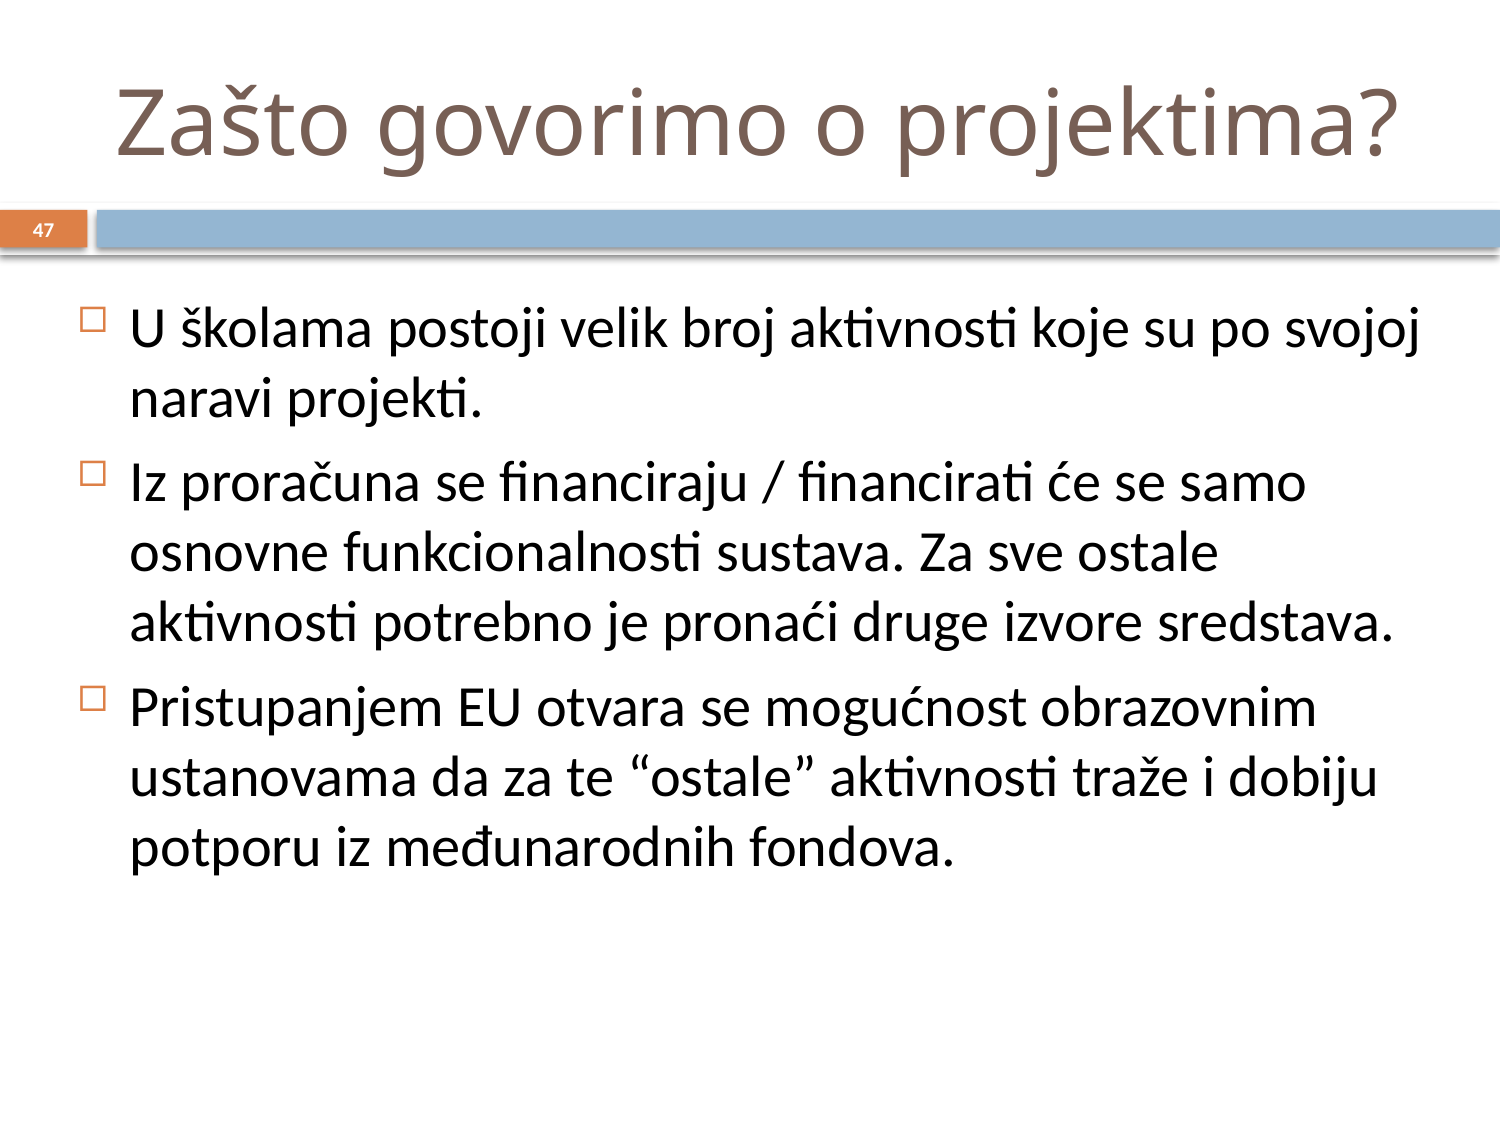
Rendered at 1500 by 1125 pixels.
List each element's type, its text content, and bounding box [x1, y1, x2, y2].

slide_number 47 [0, 208, 88, 249]
list U školama postoji velik broj aktivnosti koje su po svojoj naravi projekti. Iz proračuna se financiraju / financirati će se samo osnovne funkcionalnosti sustava. Za sve ostale aktivnosti potrebno je pronaći druge izvore sredstava. Pristupanjem EU otvara se mogućnost obrazovnim ustanovama da za te “ostale” aktivnosti traže i dobiju potporu iz međunarodnih fondova. [62, 281, 1443, 989]
title Zašto govorimo o projektima? [100, 37, 1500, 201]
